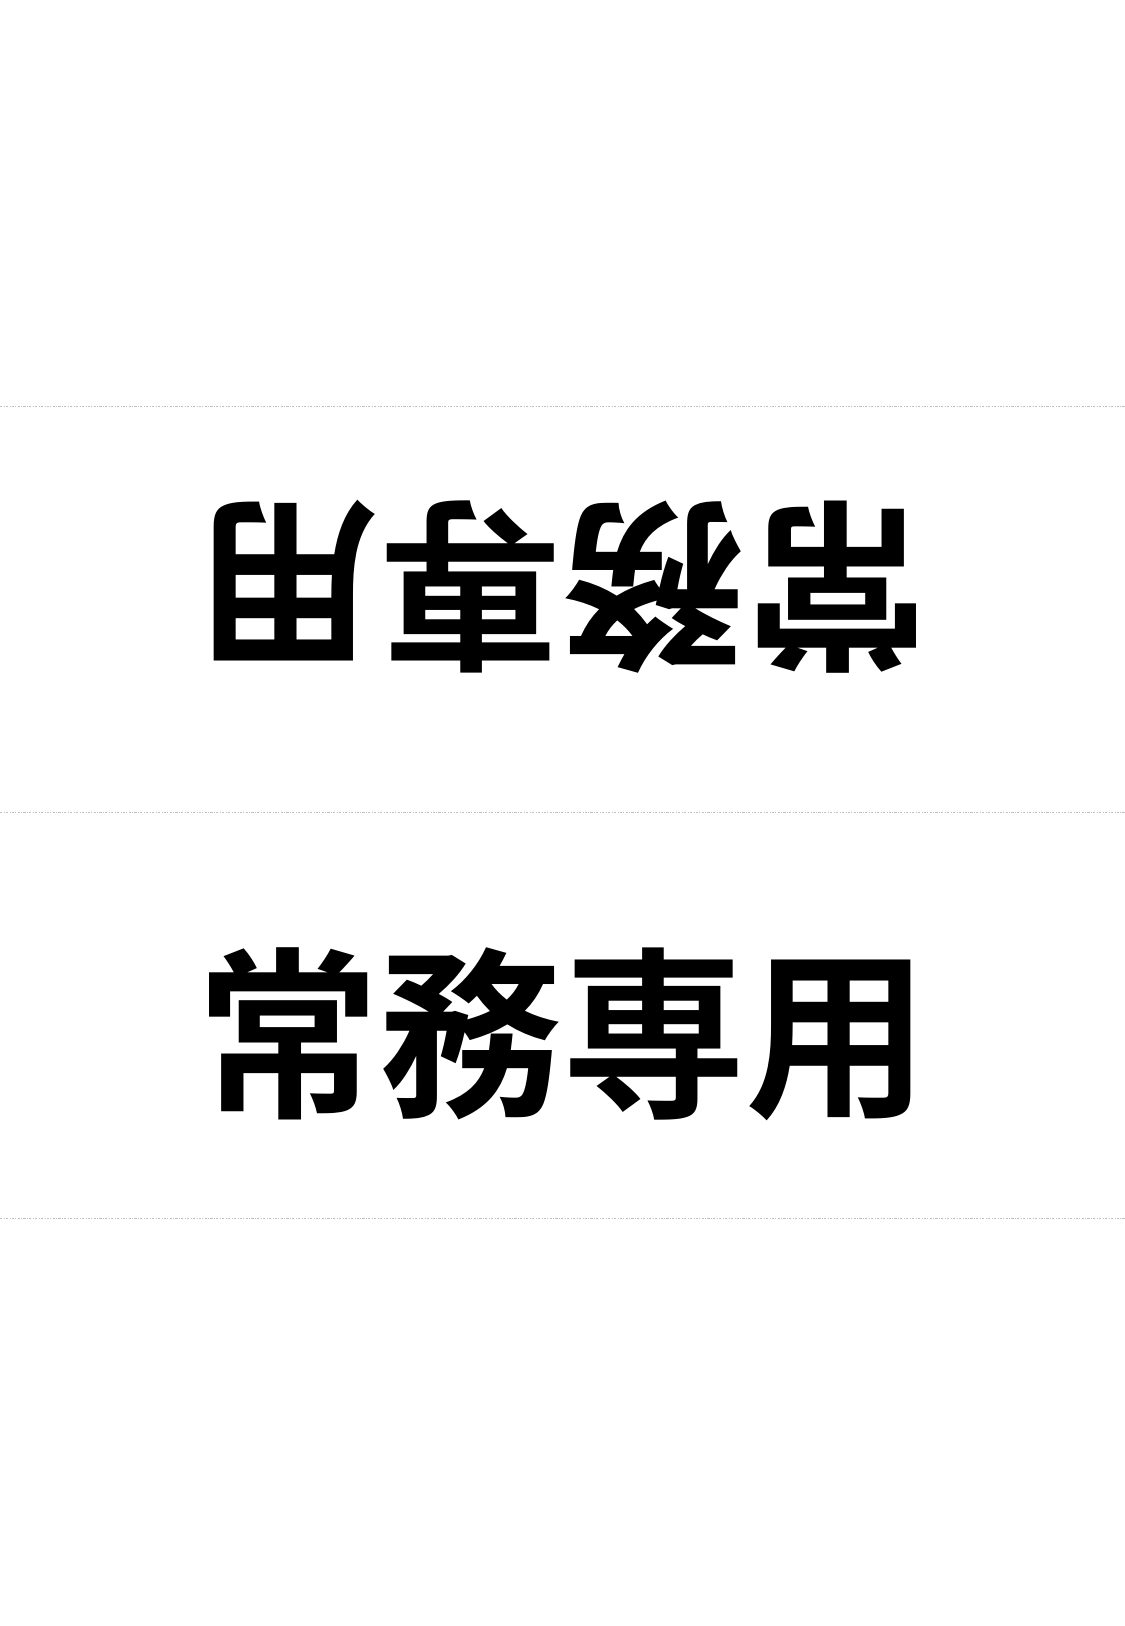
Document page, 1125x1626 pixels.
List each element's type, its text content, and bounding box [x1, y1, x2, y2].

text_box 常務専用 [181, 913, 944, 1148]
text_box 常務専用 [181, 473, 944, 709]
